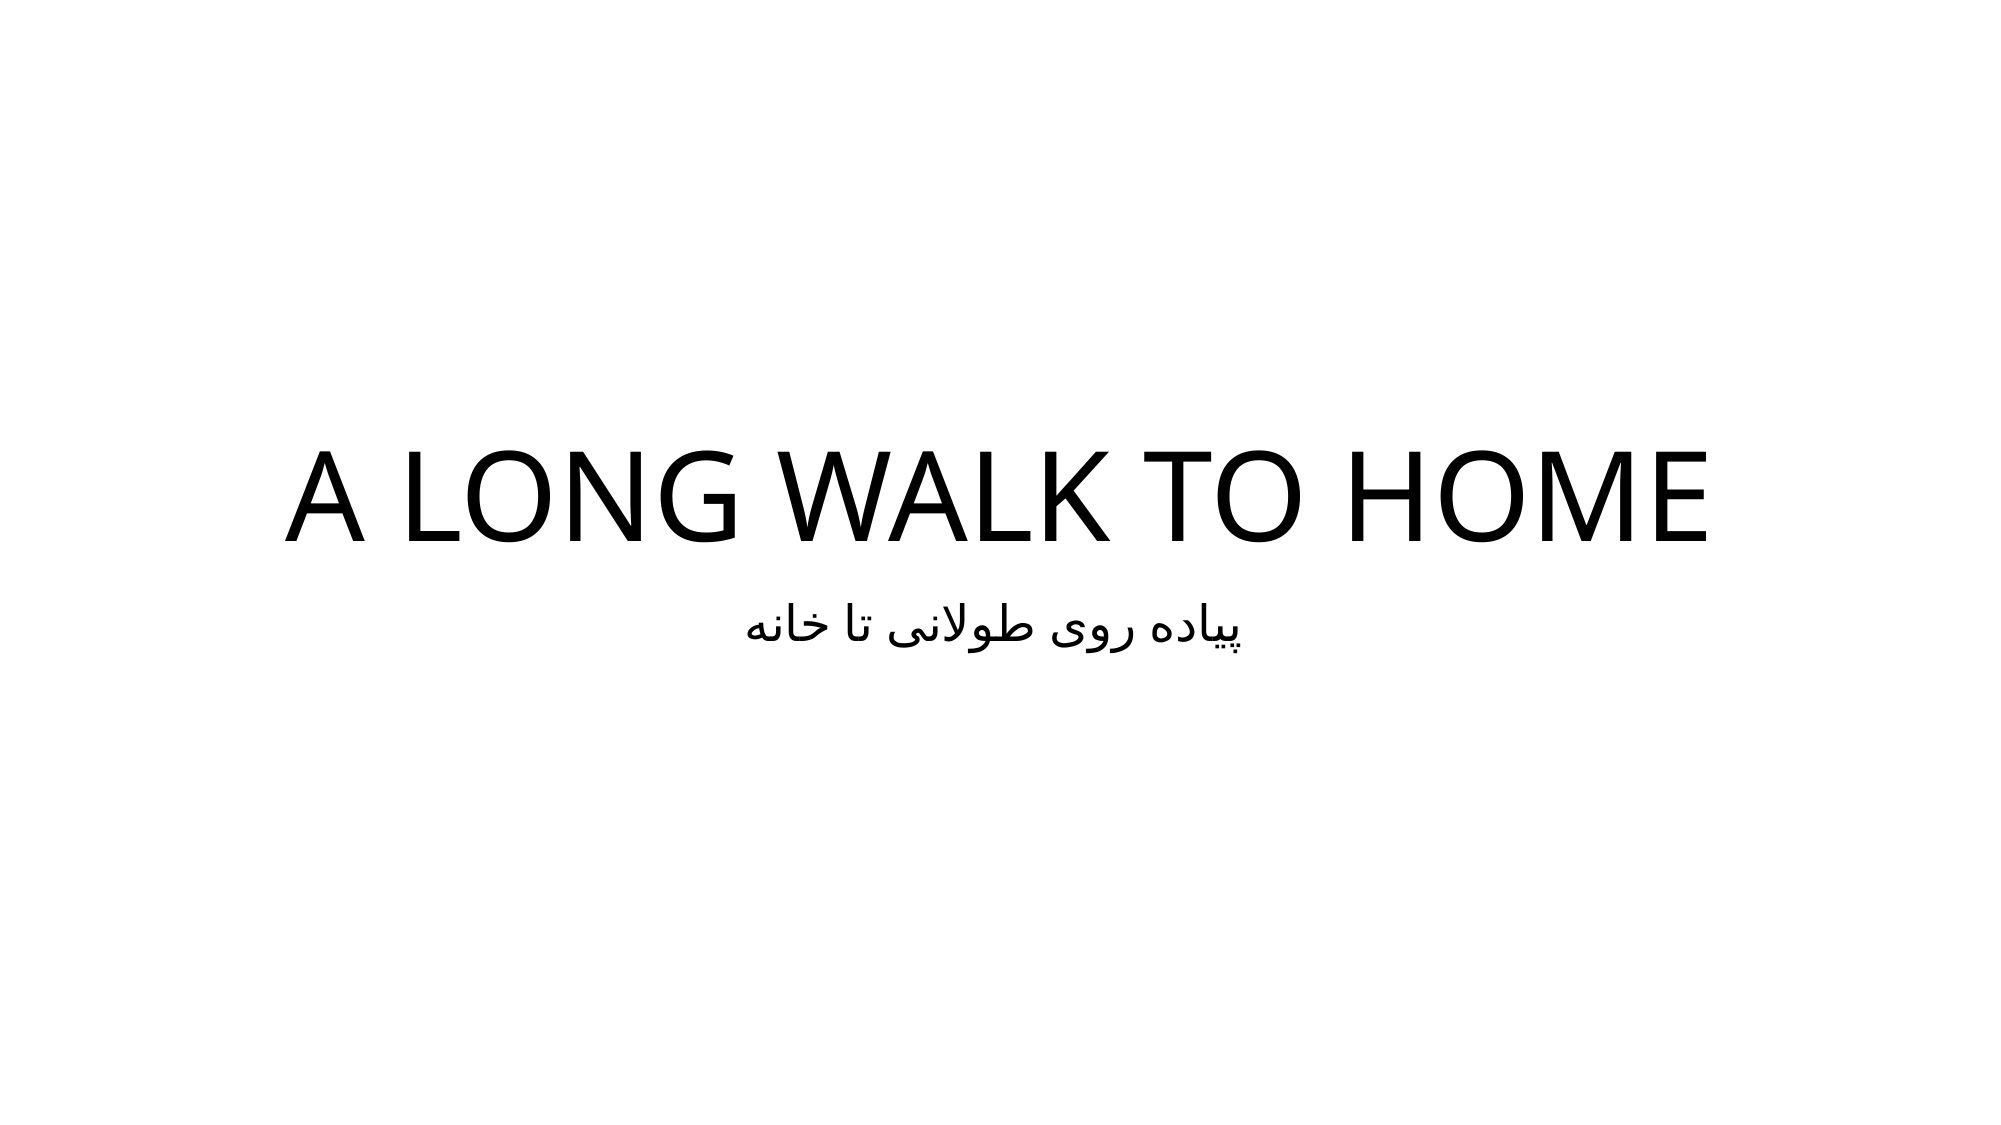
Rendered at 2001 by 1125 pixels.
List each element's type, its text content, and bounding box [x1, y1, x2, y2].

subtitle پیاده روی طولانی تا خانه [249, 590, 1750, 863]
title A LONG WALK TO HOME [249, 184, 1750, 576]
